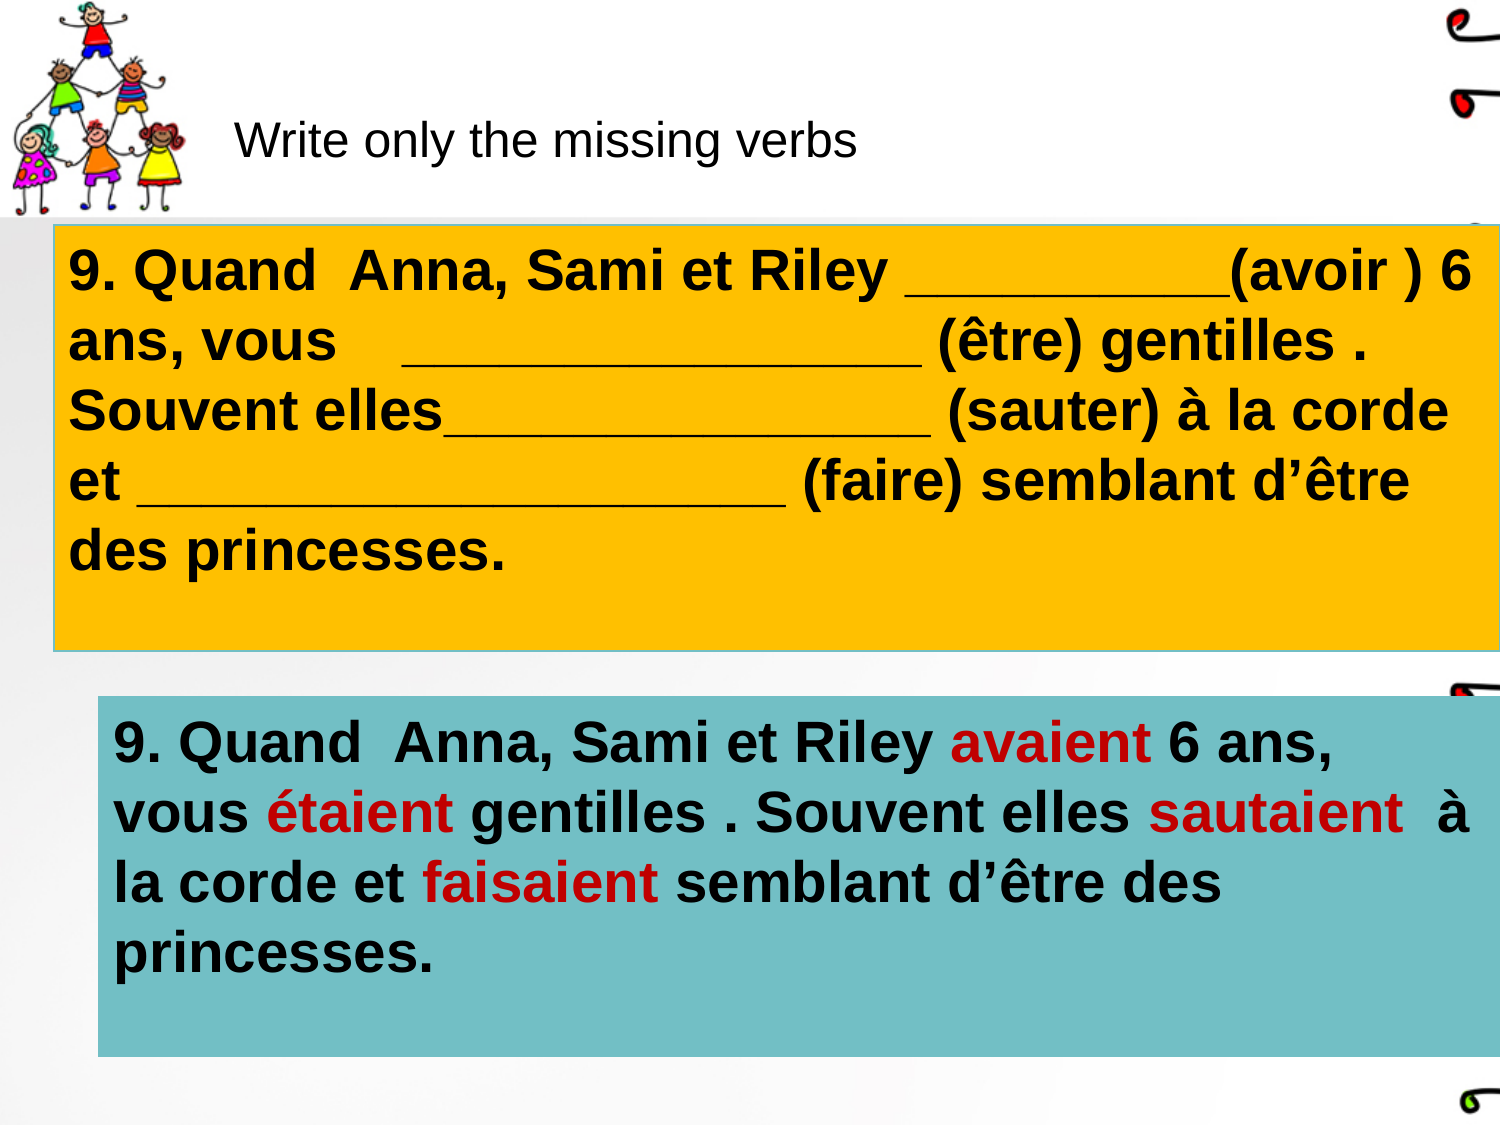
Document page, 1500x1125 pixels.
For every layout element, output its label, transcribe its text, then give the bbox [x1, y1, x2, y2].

text_box 9. Quand Anna, Sami et Riley __________(avoir ) 6 ans, vous ________________ (être) gentilles . Souvent elles_______________ (sauter) à la corde et ____________________ (faire) semblant d’être des princesses. [53, 224, 1500, 651]
title Write only the missing verbs [218, 49, 1500, 224]
picture [0, 0, 1500, 1125]
text_box 9. Quand Anna, Sami et Riley avaient 6 ans, vous étaient gentilles . Souvent elles sautaient à la corde et faisaient semblant d’être des princesses. [98, 697, 1500, 1056]
